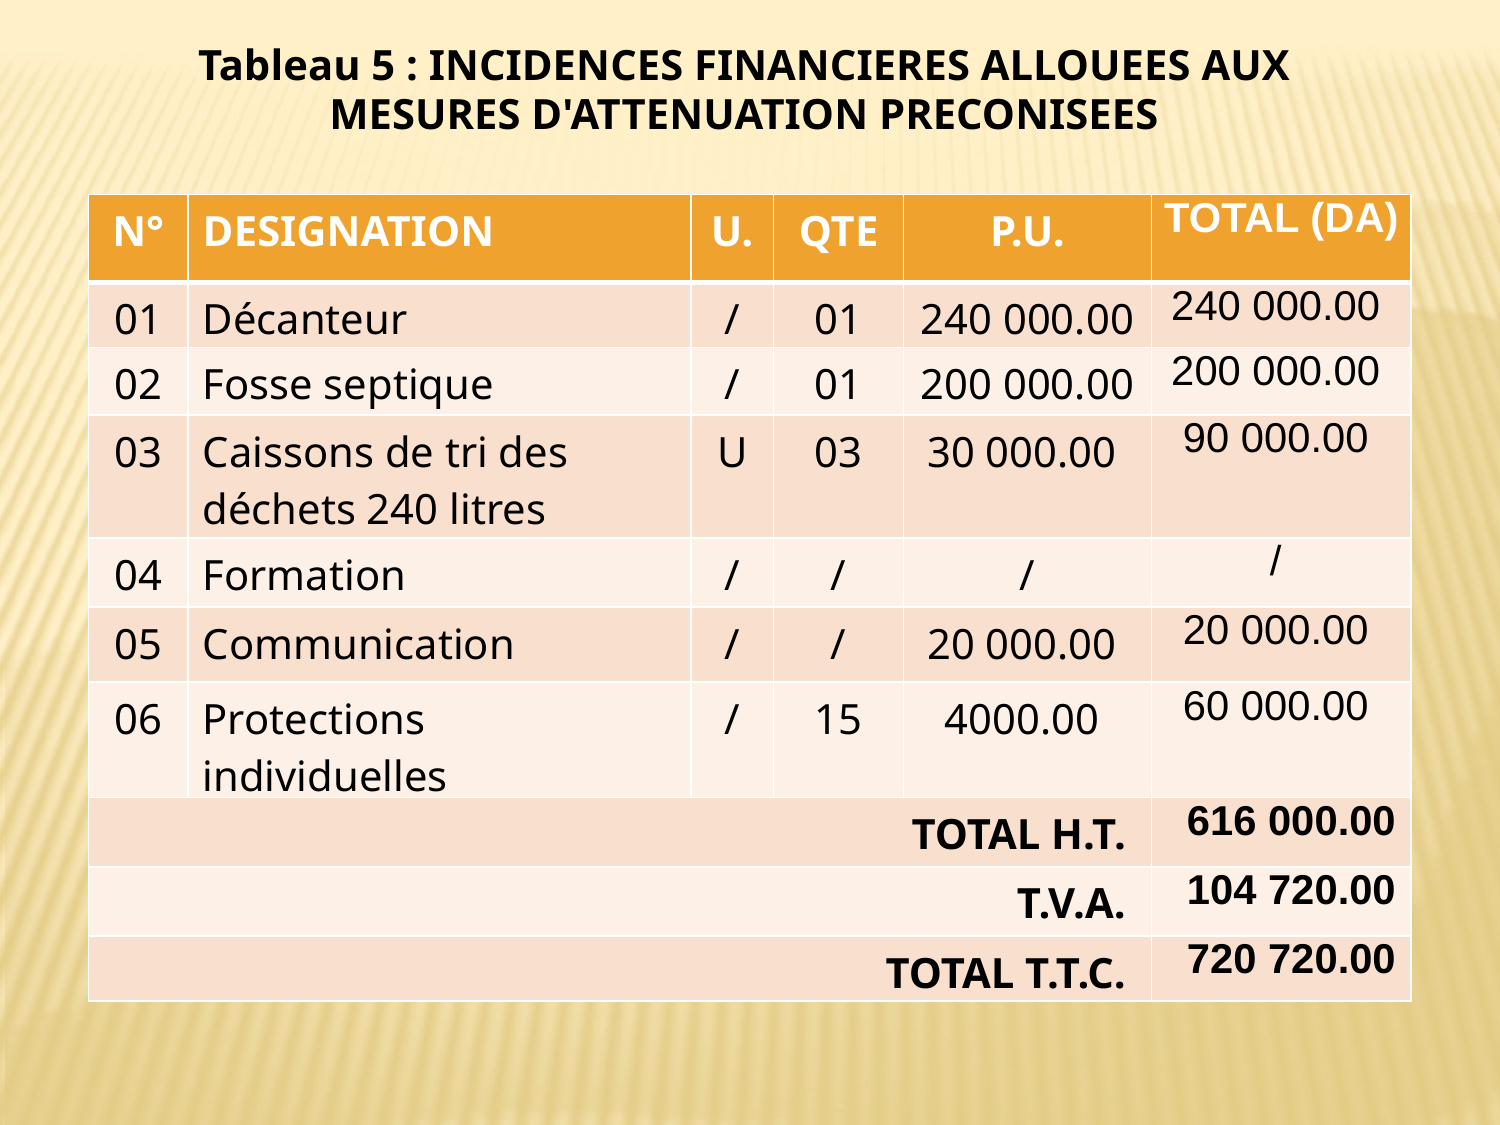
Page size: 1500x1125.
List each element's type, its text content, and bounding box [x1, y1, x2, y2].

table_cell 30 000.00 [904, 416, 1151, 537]
table_cell Formation [189, 539, 690, 606]
table_cell / [774, 608, 903, 681]
table_cell 06 [89, 683, 187, 797]
text_box Tableau 5 : INCIDENCES FINANCIERES ALLOUEES AUX MESURES D'ATTENUATION PRECONISEES [112, 30, 1376, 191]
table_cell / [904, 539, 1151, 606]
table_cell 01 [774, 285, 903, 347]
table_cell 200 000.00 [904, 348, 1151, 414]
table_header QTE [774, 195, 903, 280]
table_cell 01 [774, 348, 903, 414]
table_cell Fosse septique [189, 348, 690, 414]
table_cell / [692, 348, 773, 414]
table_cell 90 000.00 [1152, 416, 1410, 537]
table_cell 03 [89, 416, 187, 537]
table_cell 200 000.00 [1152, 348, 1410, 414]
table_cell Caissons de tri des déchets 240 litres [189, 416, 690, 537]
table_cell / [774, 539, 903, 606]
table_cell 240 000.00 [1152, 285, 1410, 347]
table_cell / [692, 539, 773, 606]
table_header P.U. [904, 195, 1151, 280]
table_cell 720 720.00 [1152, 937, 1410, 1000]
table_cell / [1152, 539, 1410, 606]
table_cell 03 [774, 416, 903, 537]
table_cell 20 000.00 [904, 608, 1151, 681]
table_cell / [692, 683, 773, 797]
table_cell TOTAL H.T. [89, 798, 1151, 866]
table_cell 4000.00 [904, 683, 1151, 797]
table_cell 20 000.00 [1152, 608, 1410, 681]
table_header U. [692, 195, 773, 280]
table_cell U [692, 416, 773, 537]
table_header N° [89, 195, 187, 280]
table_cell Communication [189, 608, 690, 681]
table_cell 60 000.00 [1152, 683, 1410, 797]
table_cell 104 720.00 [1152, 868, 1410, 935]
table_cell 240 000.00 [904, 285, 1151, 347]
table_cell Protections individuelles [189, 683, 690, 797]
table_header DESIGNATION [189, 195, 690, 280]
table_cell Décanteur [189, 285, 690, 347]
table_cell 04 [89, 539, 187, 606]
table_cell 01 [89, 285, 187, 347]
table_cell TOTAL T.T.C. [89, 937, 1151, 1000]
table_cell / [692, 285, 773, 347]
table_header TOTAL (DA) [1152, 195, 1410, 280]
table_cell 15 [774, 683, 903, 797]
table_cell 02 [89, 348, 187, 414]
table_cell T.V.A. [89, 868, 1151, 935]
table_cell 616 000.00 [1152, 798, 1410, 866]
table_cell 05 [89, 608, 187, 681]
table_cell / [692, 608, 773, 681]
